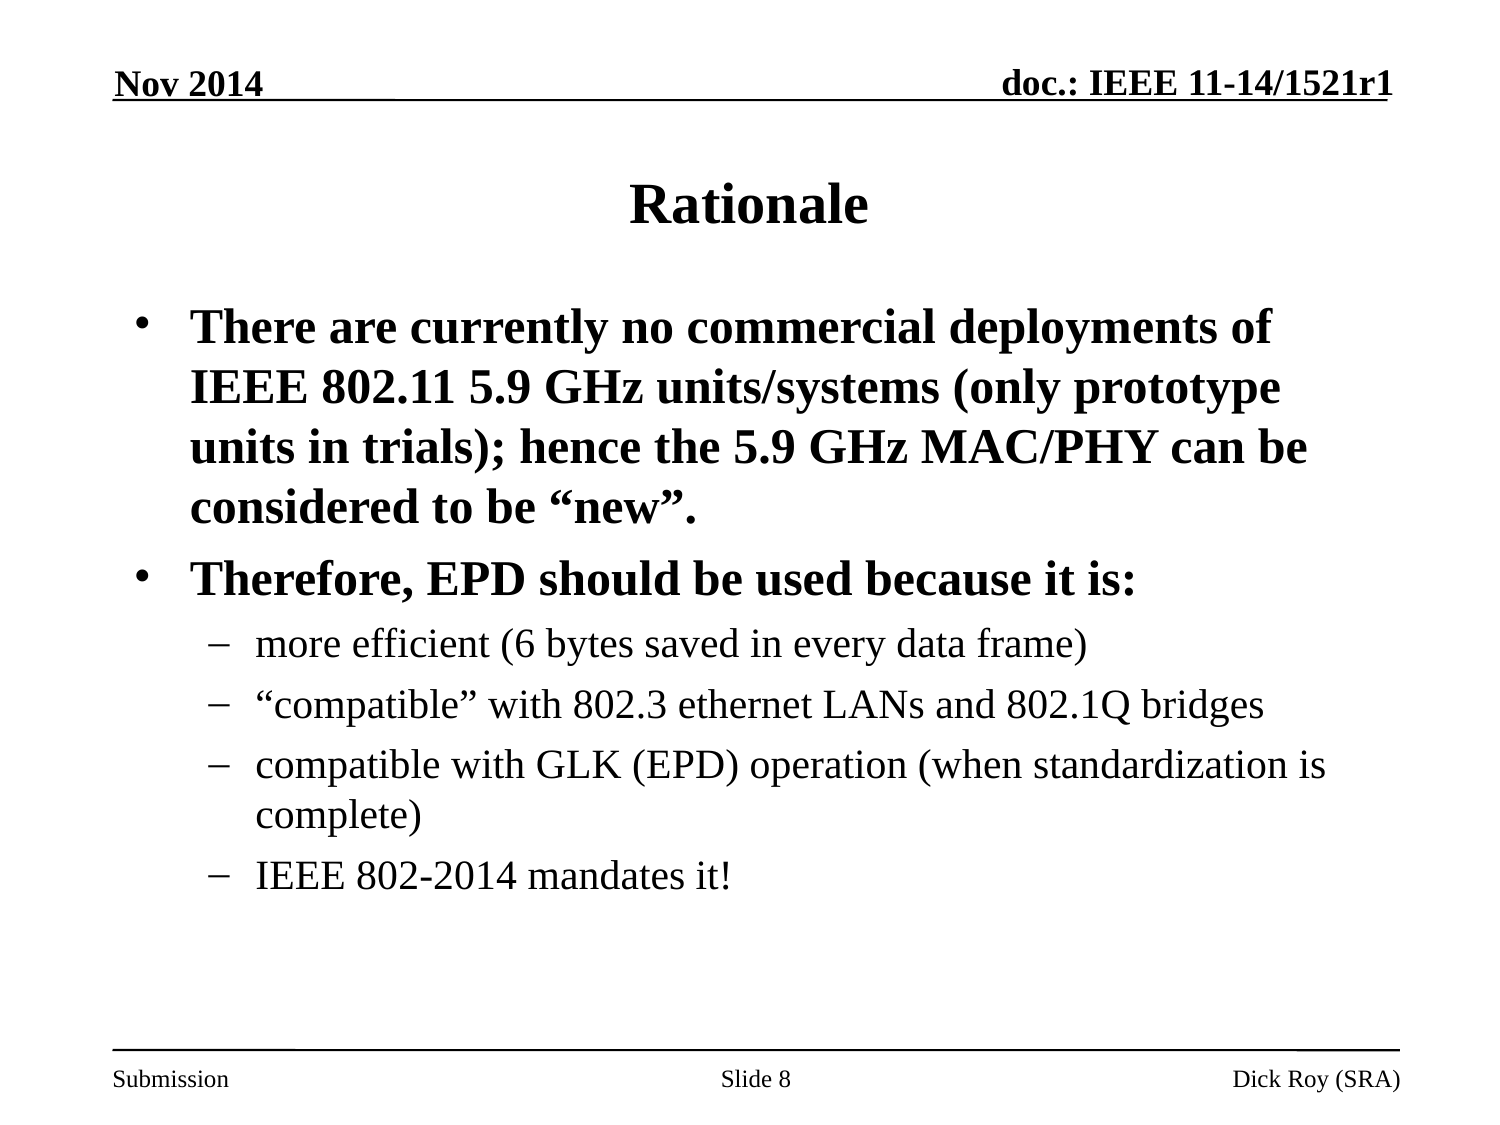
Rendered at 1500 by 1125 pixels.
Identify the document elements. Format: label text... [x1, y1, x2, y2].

text_box [878, 1062, 1402, 1092]
text_box Nov 2014 [114, 59, 493, 104]
list There are currently no commercial deployments of IEEE 802.11 5.9 GHz units/systems (only prototype units in trials); hence the 5.9 GHz MAC/PHY can be considered to be “new”. Therefore, EPD should be used because it is: more efficient (6 bytes saved in every data frame) “compatible” with 802.3 ethernet LANs and 802.1Q bridges compatible with GLK (EPD) operation (when standardization is complete) IEEE 802-2014 mandates it! [118, 285, 1394, 961]
text_box Slide 8 [712, 1062, 800, 1122]
title Rationale [112, 112, 1388, 288]
